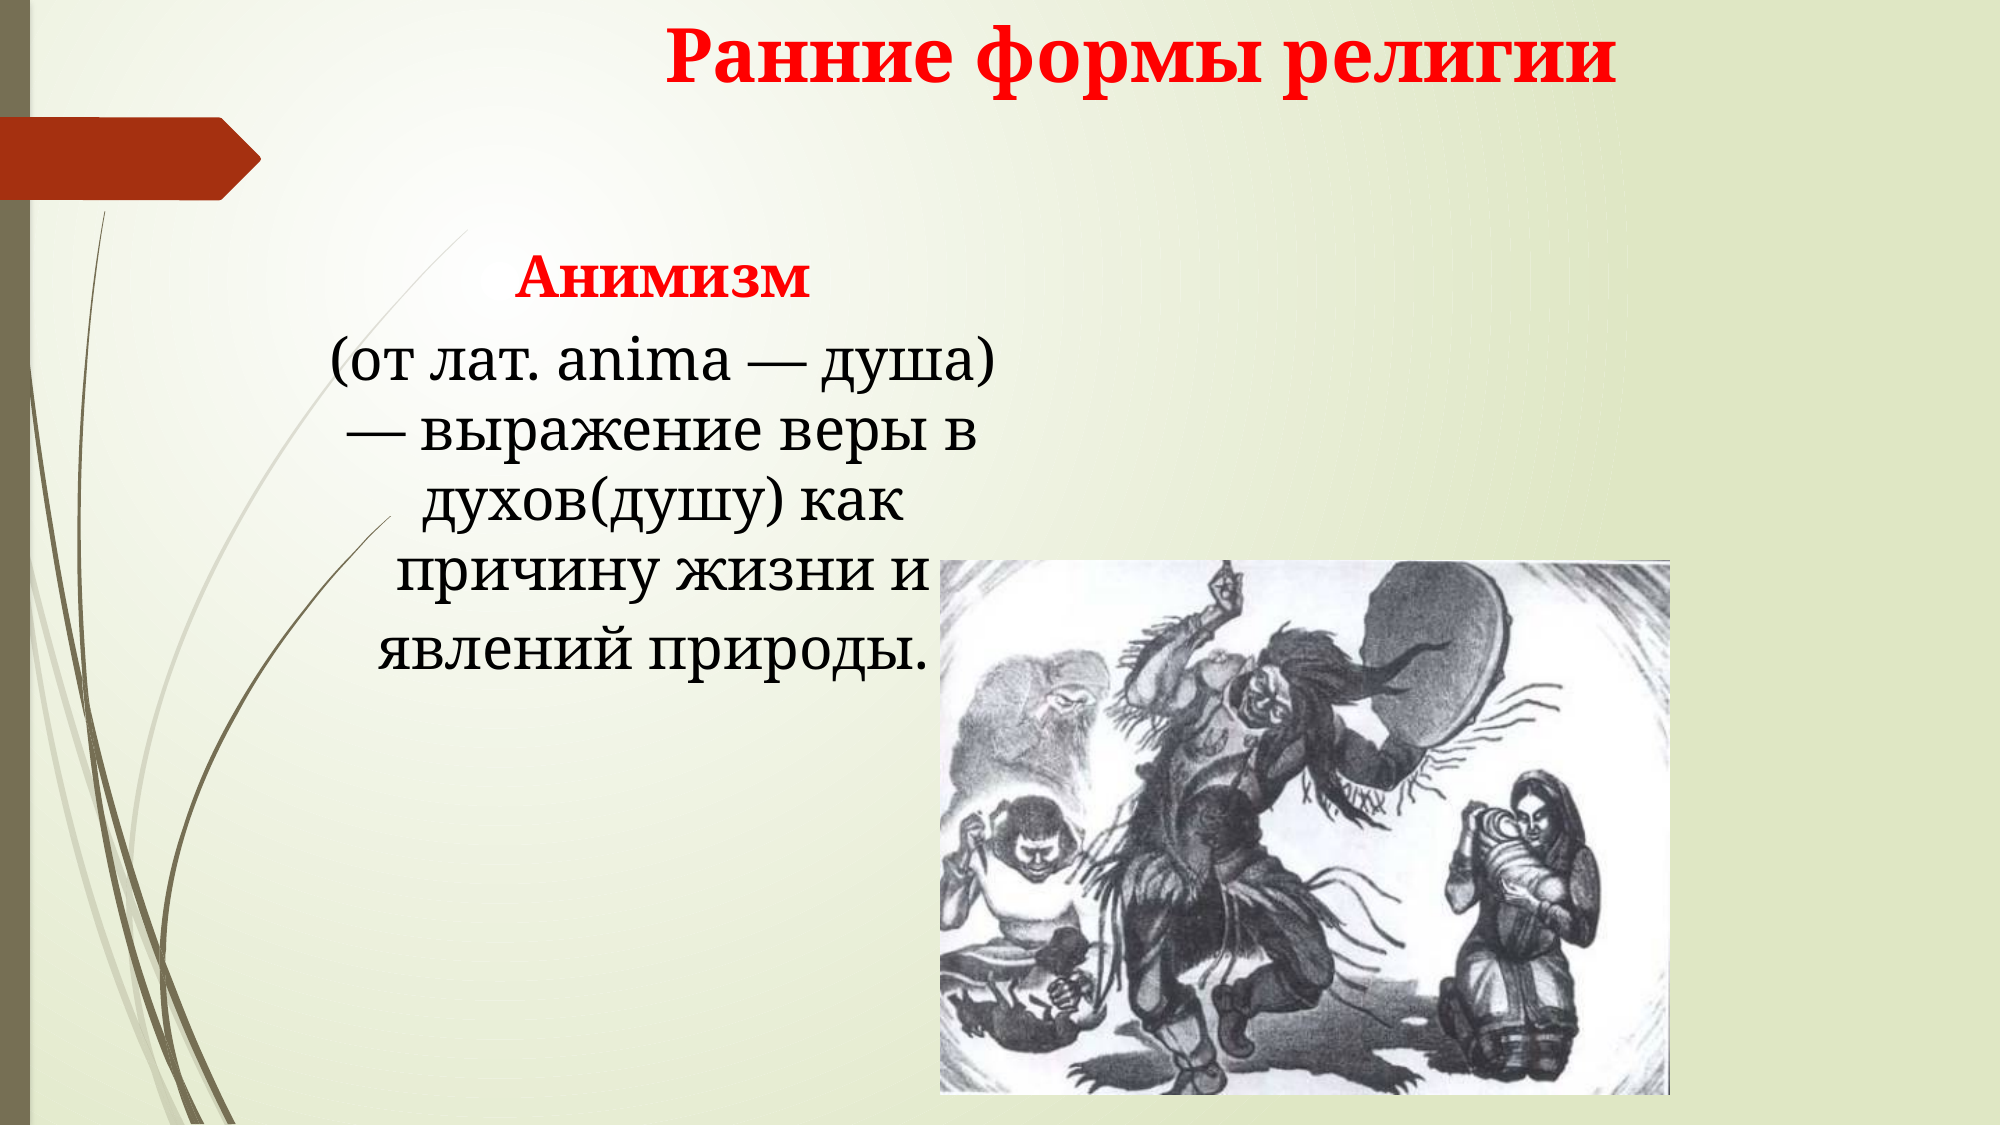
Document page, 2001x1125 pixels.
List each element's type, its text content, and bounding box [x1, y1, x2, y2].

title Ранние формы религии [650, 0, 2000, 188]
text_box Анимизм (от лат. anima — душа) — выражение веры в духов(душу) как причину жизни и явлений природы. [279, 231, 1048, 858]
picture [940, 560, 1671, 1095]
